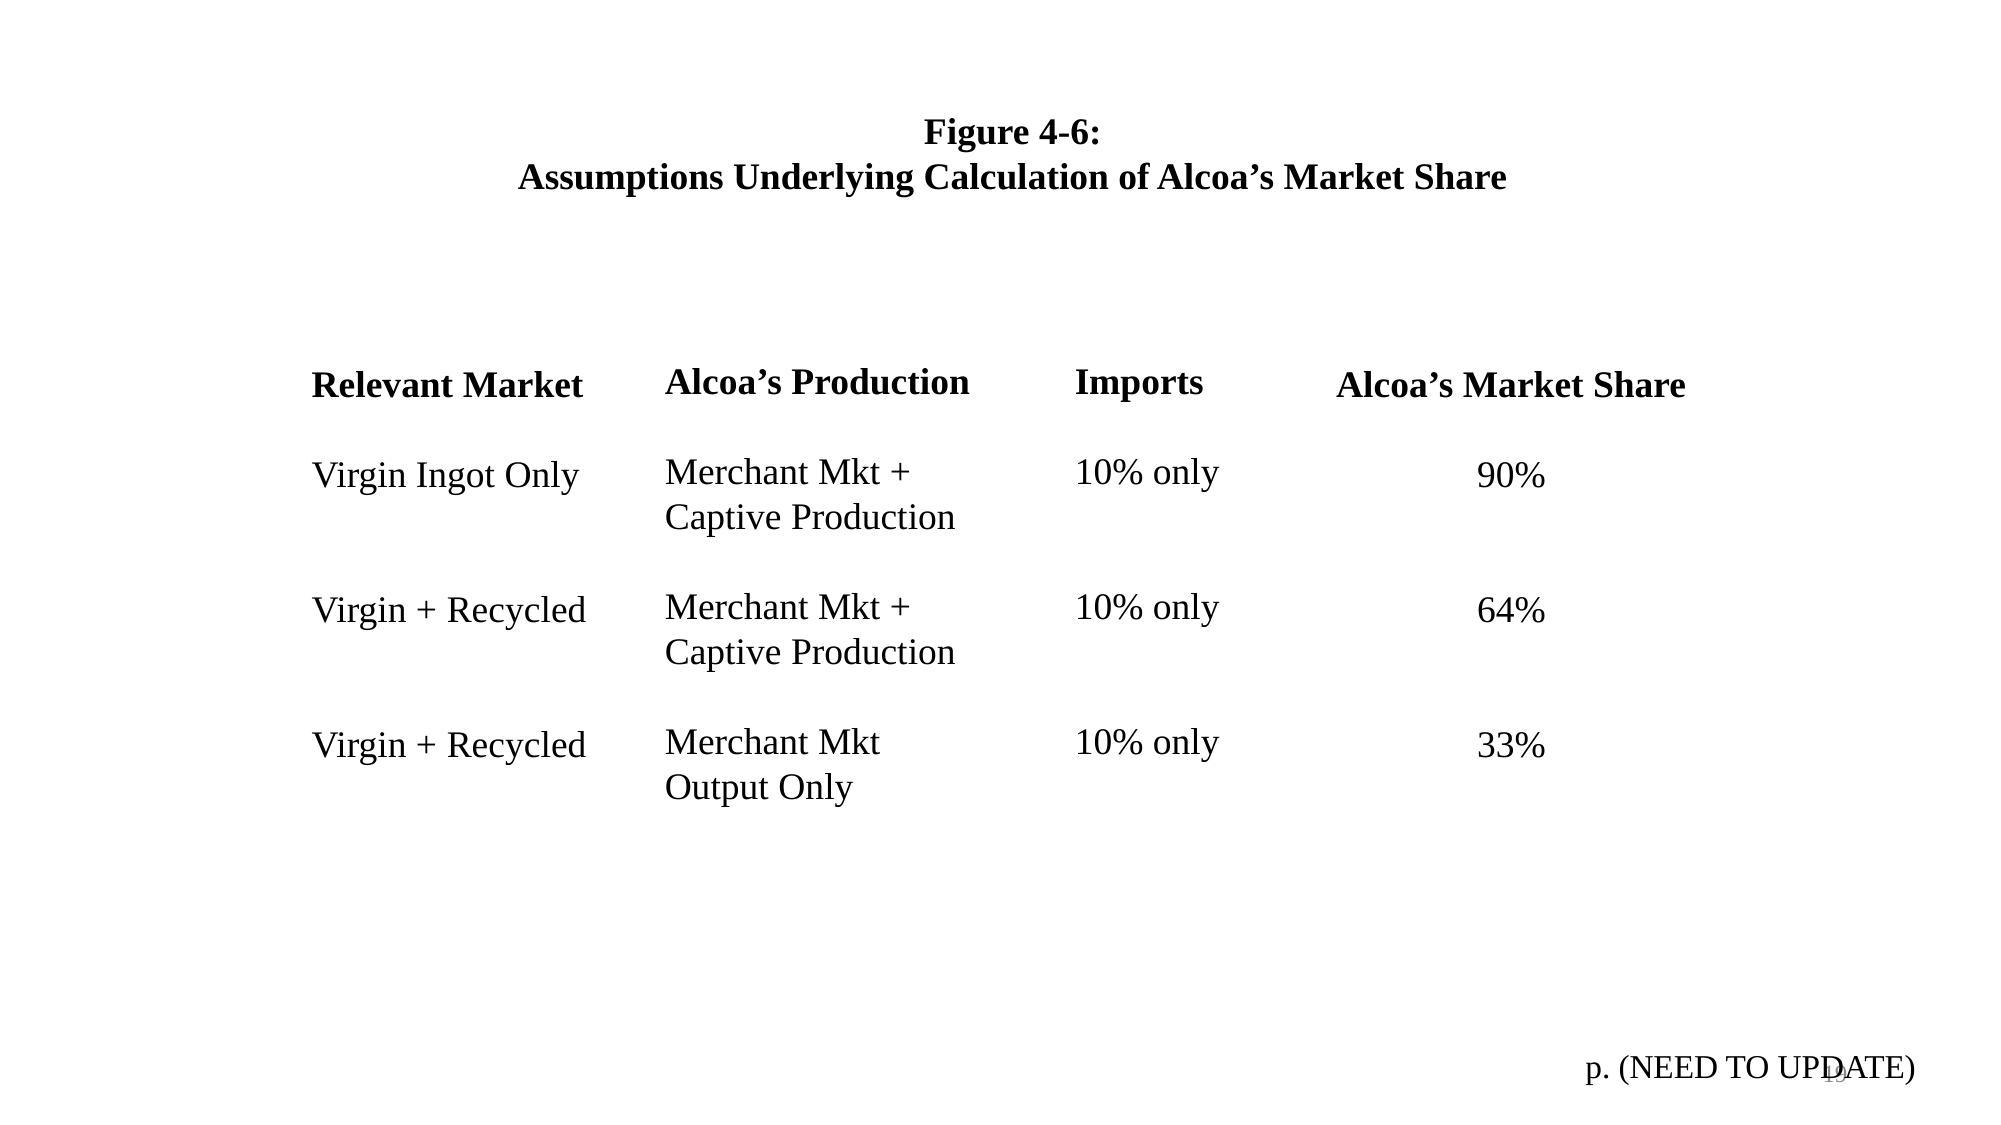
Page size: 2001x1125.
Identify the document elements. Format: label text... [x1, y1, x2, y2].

text_box Alcoa’s Market Share 90% 64% 33% [1321, 353, 1702, 908]
text_box Figure 4-6: Assumptions Underlying Calculation of Alcoa’s Market Share [503, 99, 1523, 205]
text_box p. (NEED TO UPDATE) [1570, 1037, 1932, 1093]
text_box Imports 10% only 10% only 10% only [1059, 349, 1235, 905]
text_box Relevant Market Virgin Ingot Only Virgin + Recycled Virgin + Recycled [296, 353, 602, 863]
text_box Alcoa’s Production Merchant Mkt + Captive Production Merchant Mkt + Captive Production Merchant Mkt Output Only [649, 349, 987, 950]
slide_number 19 [1412, 1042, 1863, 1103]
